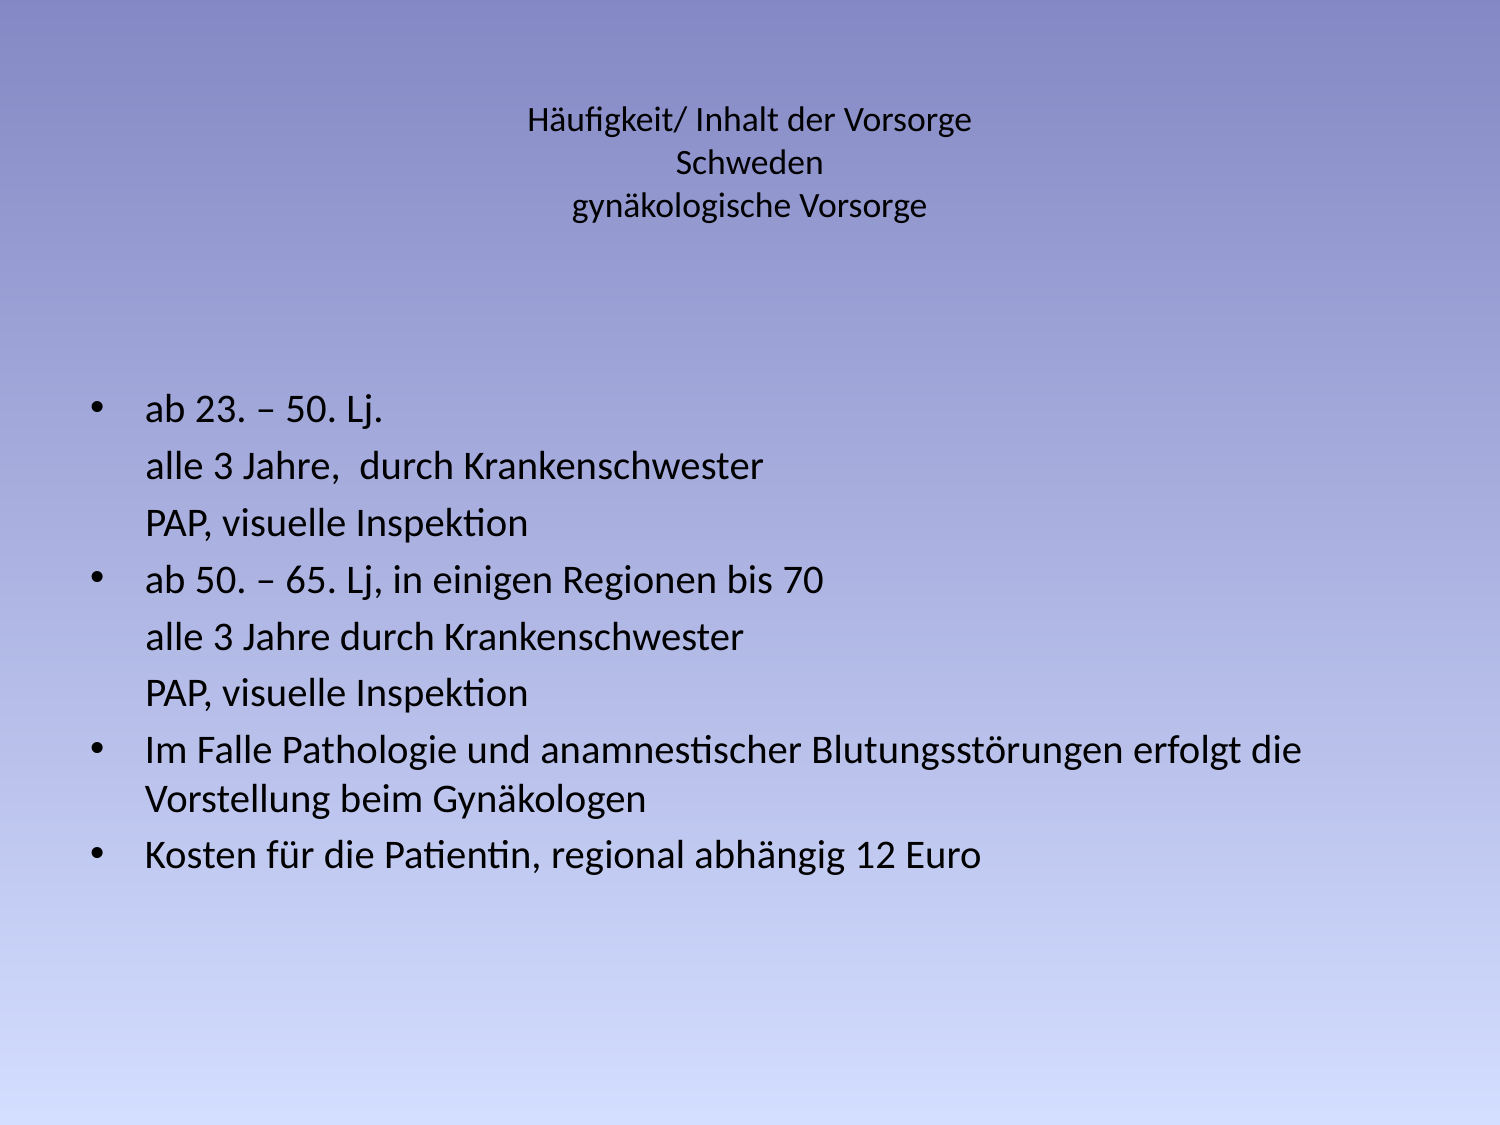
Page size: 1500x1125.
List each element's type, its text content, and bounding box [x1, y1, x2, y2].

title Häufigkeit/ Inhalt der Vorsorge Schweden gynäkologische Vorsorge [75, 45, 1425, 233]
list ab 23. – 50. Lj. alle 3 Jahre, durch Krankenschwester PAP, visuelle Inspektion ab 50. – 65. Lj, in einigen Regionen bis 70 alle 3 Jahre durch Krankenschwester PAP, visuelle Inspektion Im Falle Pathologie und anamnestischer Blutungsstörungen erfolgt die Vorstellung beim Gynäkologen Kosten für die Patientin, regional abhängig 12 Euro [75, 262, 1425, 1005]
